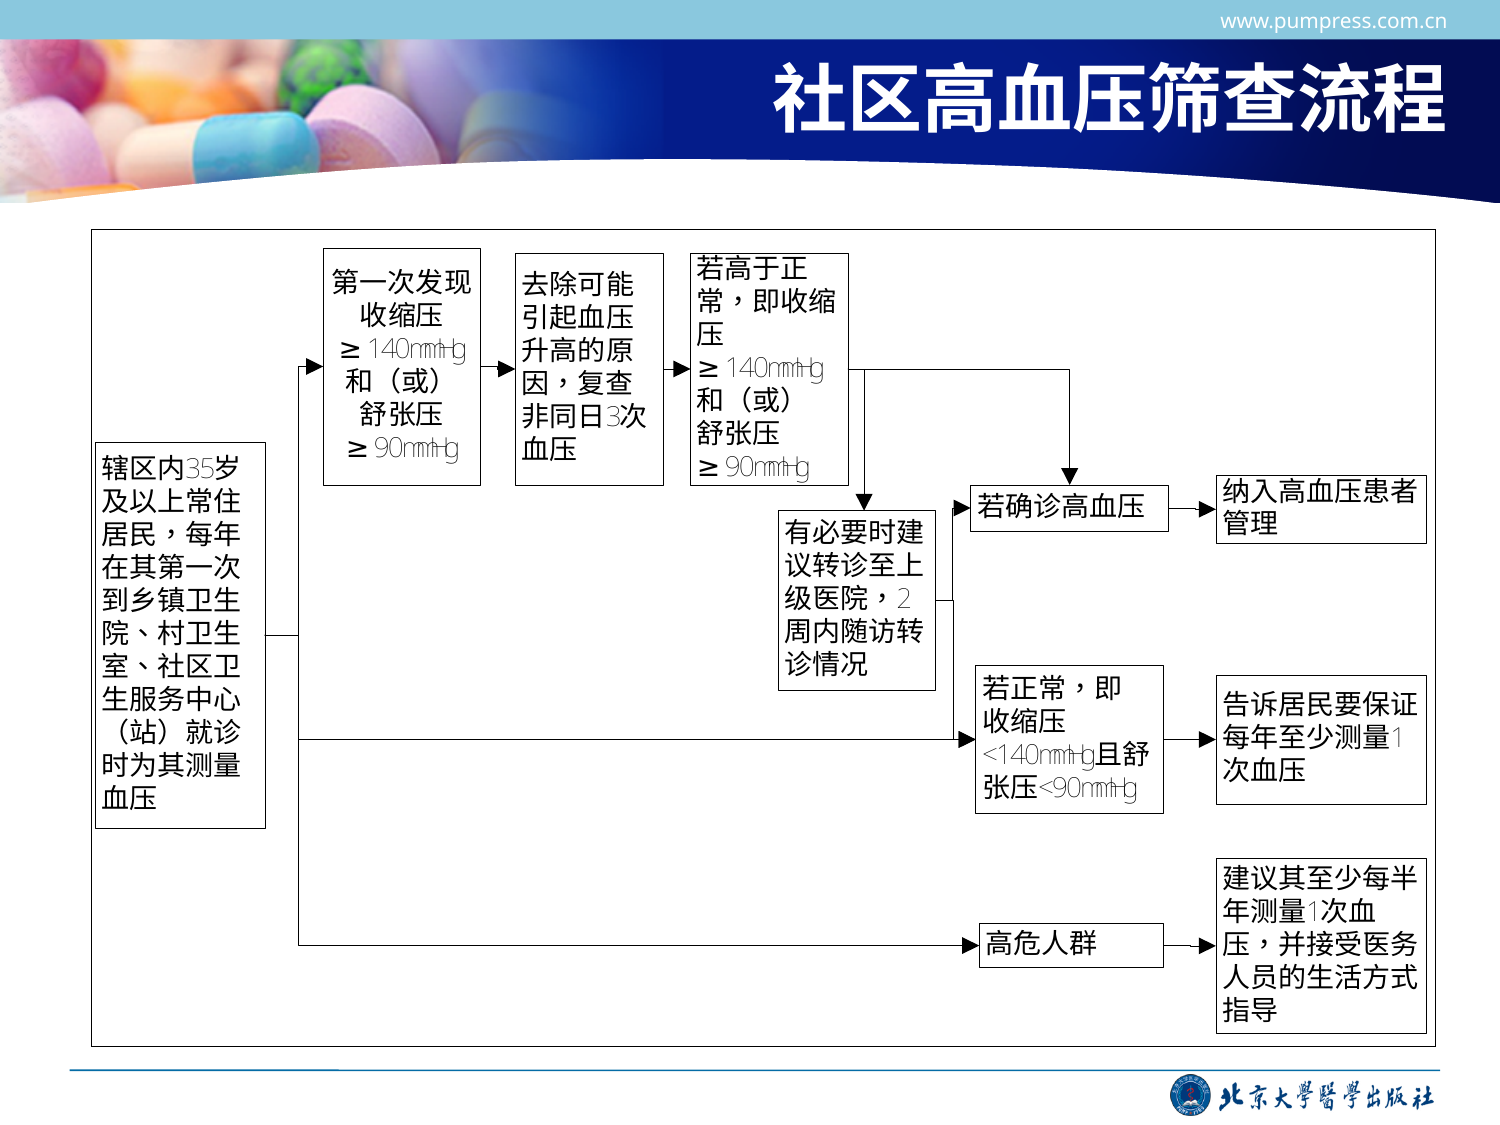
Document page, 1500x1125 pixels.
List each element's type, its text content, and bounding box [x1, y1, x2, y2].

slide_number www.pumpress.com.cn [1024, 0, 1463, 38]
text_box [91, 228, 1436, 1047]
picture [1170, 1074, 1436, 1118]
picture [0, 40, 1500, 203]
title 社区高血压筛查流程 [137, 49, 1463, 143]
